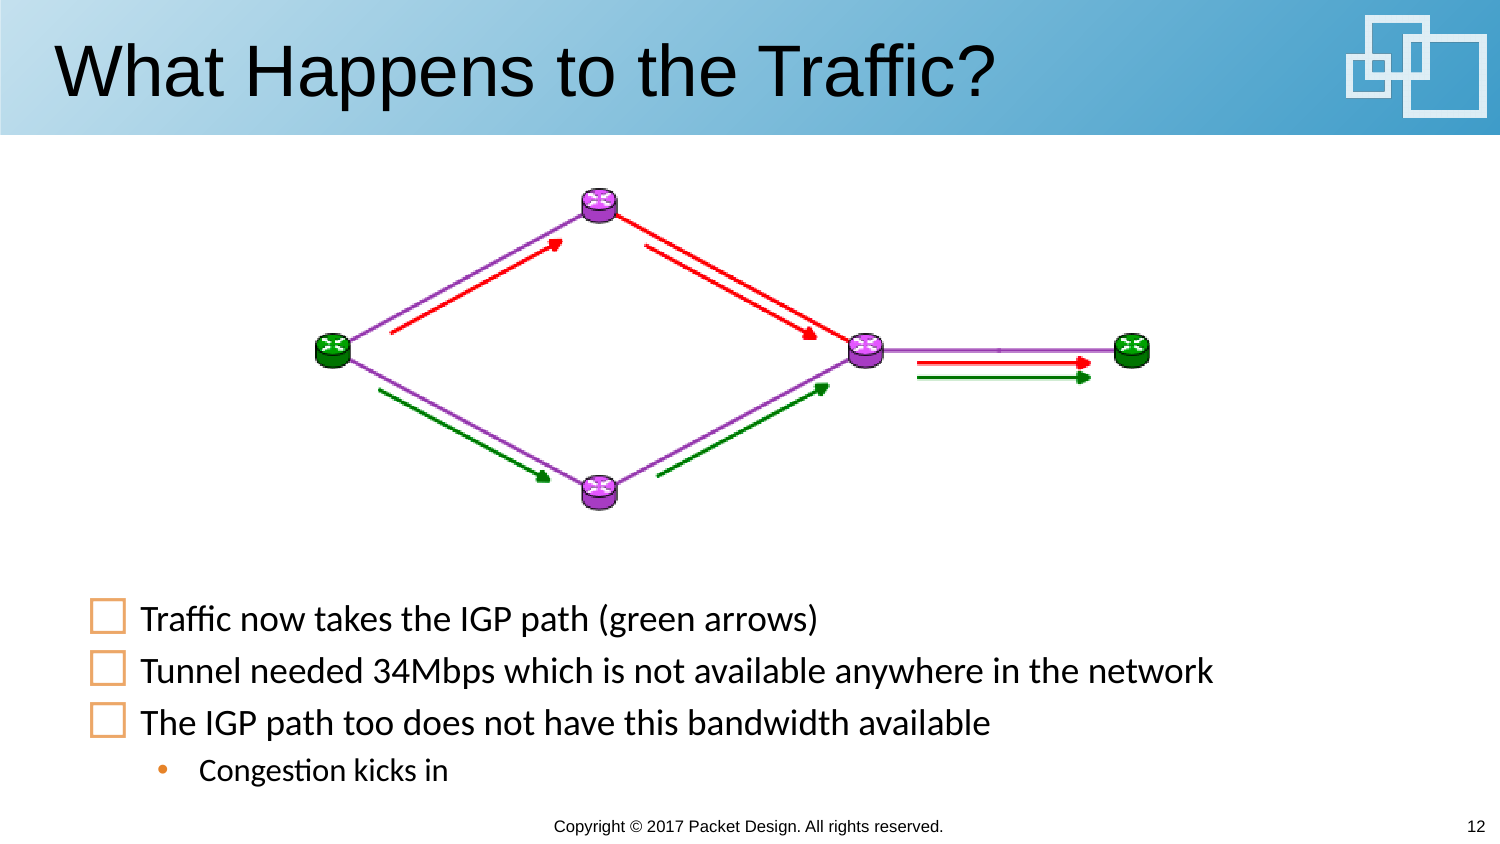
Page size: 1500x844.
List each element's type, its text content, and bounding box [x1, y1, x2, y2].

picture [1346, 15, 1487, 118]
picture [90, 598, 126, 634]
picture [295, 176, 1169, 519]
picture [90, 702, 126, 738]
picture [90, 650, 126, 686]
footer Copyright © 2017 Packet Design. All rights reserved. [495, 798, 1004, 844]
list Traffic now takes the IGP path (green arrows) Tunnel needed 34Mbps which is not available anywhere in the network The IGP path too does not have this bandwidth available Congestion kicks in [75, 586, 1425, 799]
slide_number 12 [1150, 798, 1500, 844]
title What Happens to the Traffic? [39, 0, 1275, 135]
